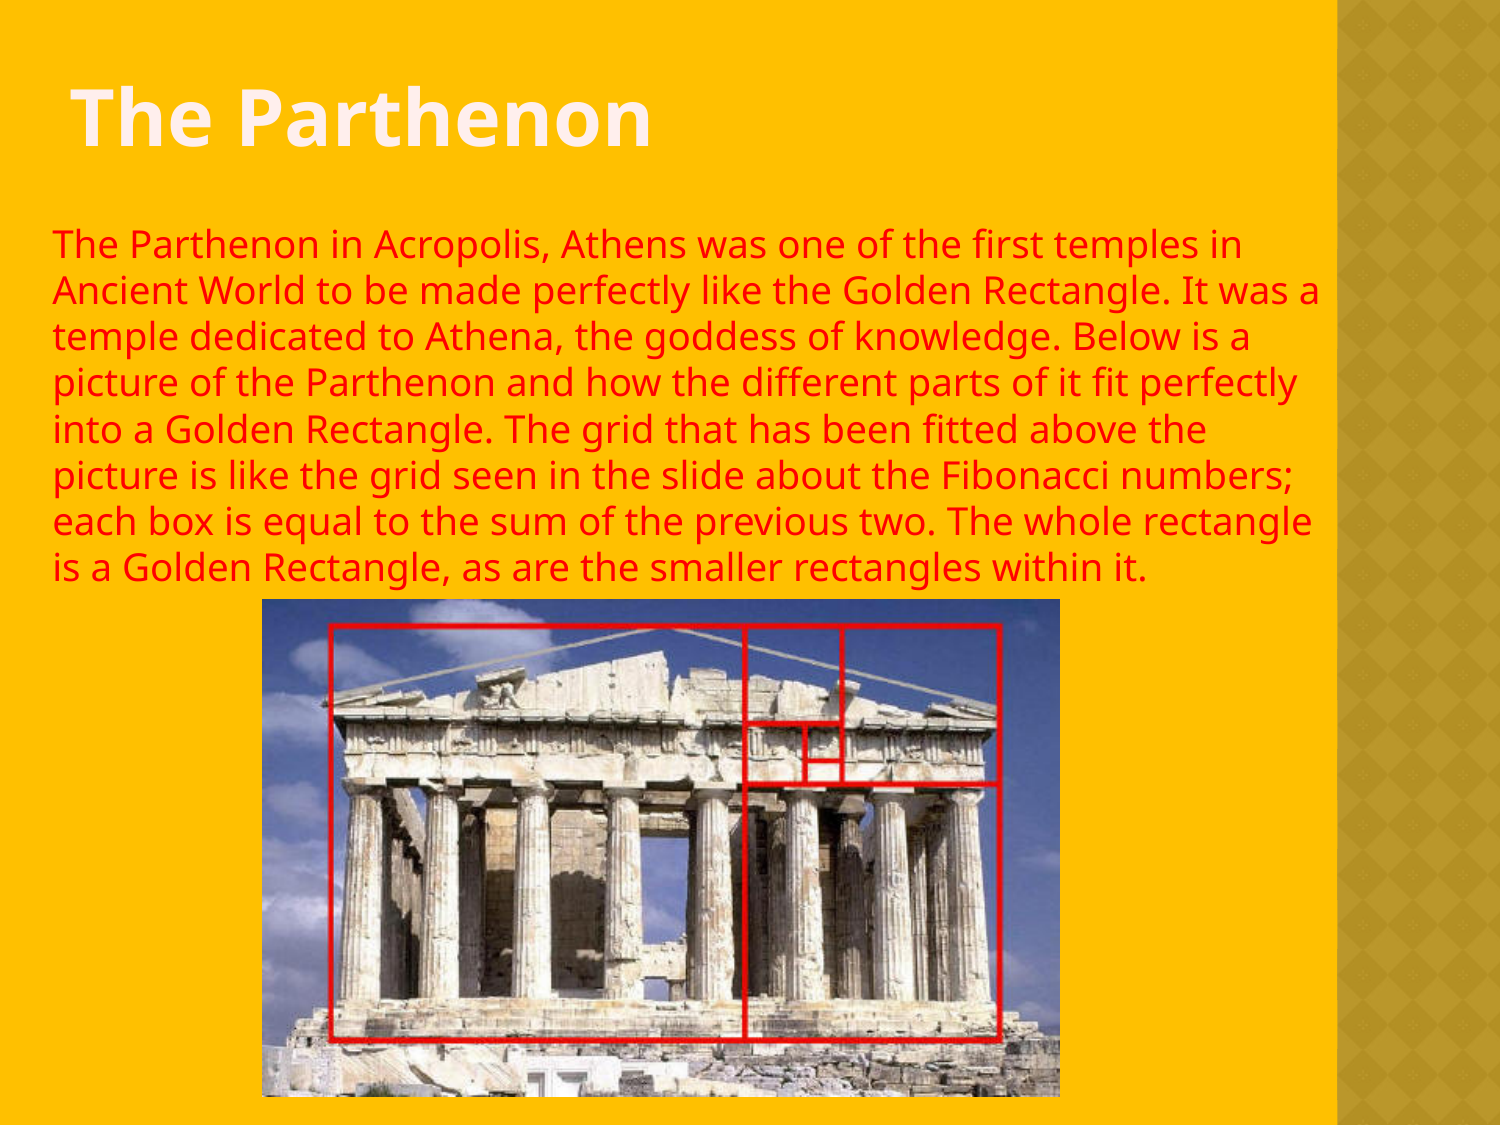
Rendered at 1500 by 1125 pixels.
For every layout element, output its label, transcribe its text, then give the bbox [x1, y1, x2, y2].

title The Parthenon [62, 0, 1250, 163]
picture [261, 599, 1060, 1098]
list The Parthenon in Acropolis, Athens was one of the first temples in Ancient World to be made perfectly like the Golden Rectangle. It was a temple dedicated to Athena, the goddess of knowledge. Below is a picture of the Parthenon and how the different parts of it fit perfectly into a Golden Rectangle. The grid that has been fitted above the picture is like the grid seen in the slide about the Fibonacci numbers; each box is equal to the sum of the previous two. The whole rectangle is a Golden Rectangle, as are the smaller rectangles within it. [37, 212, 1338, 613]
